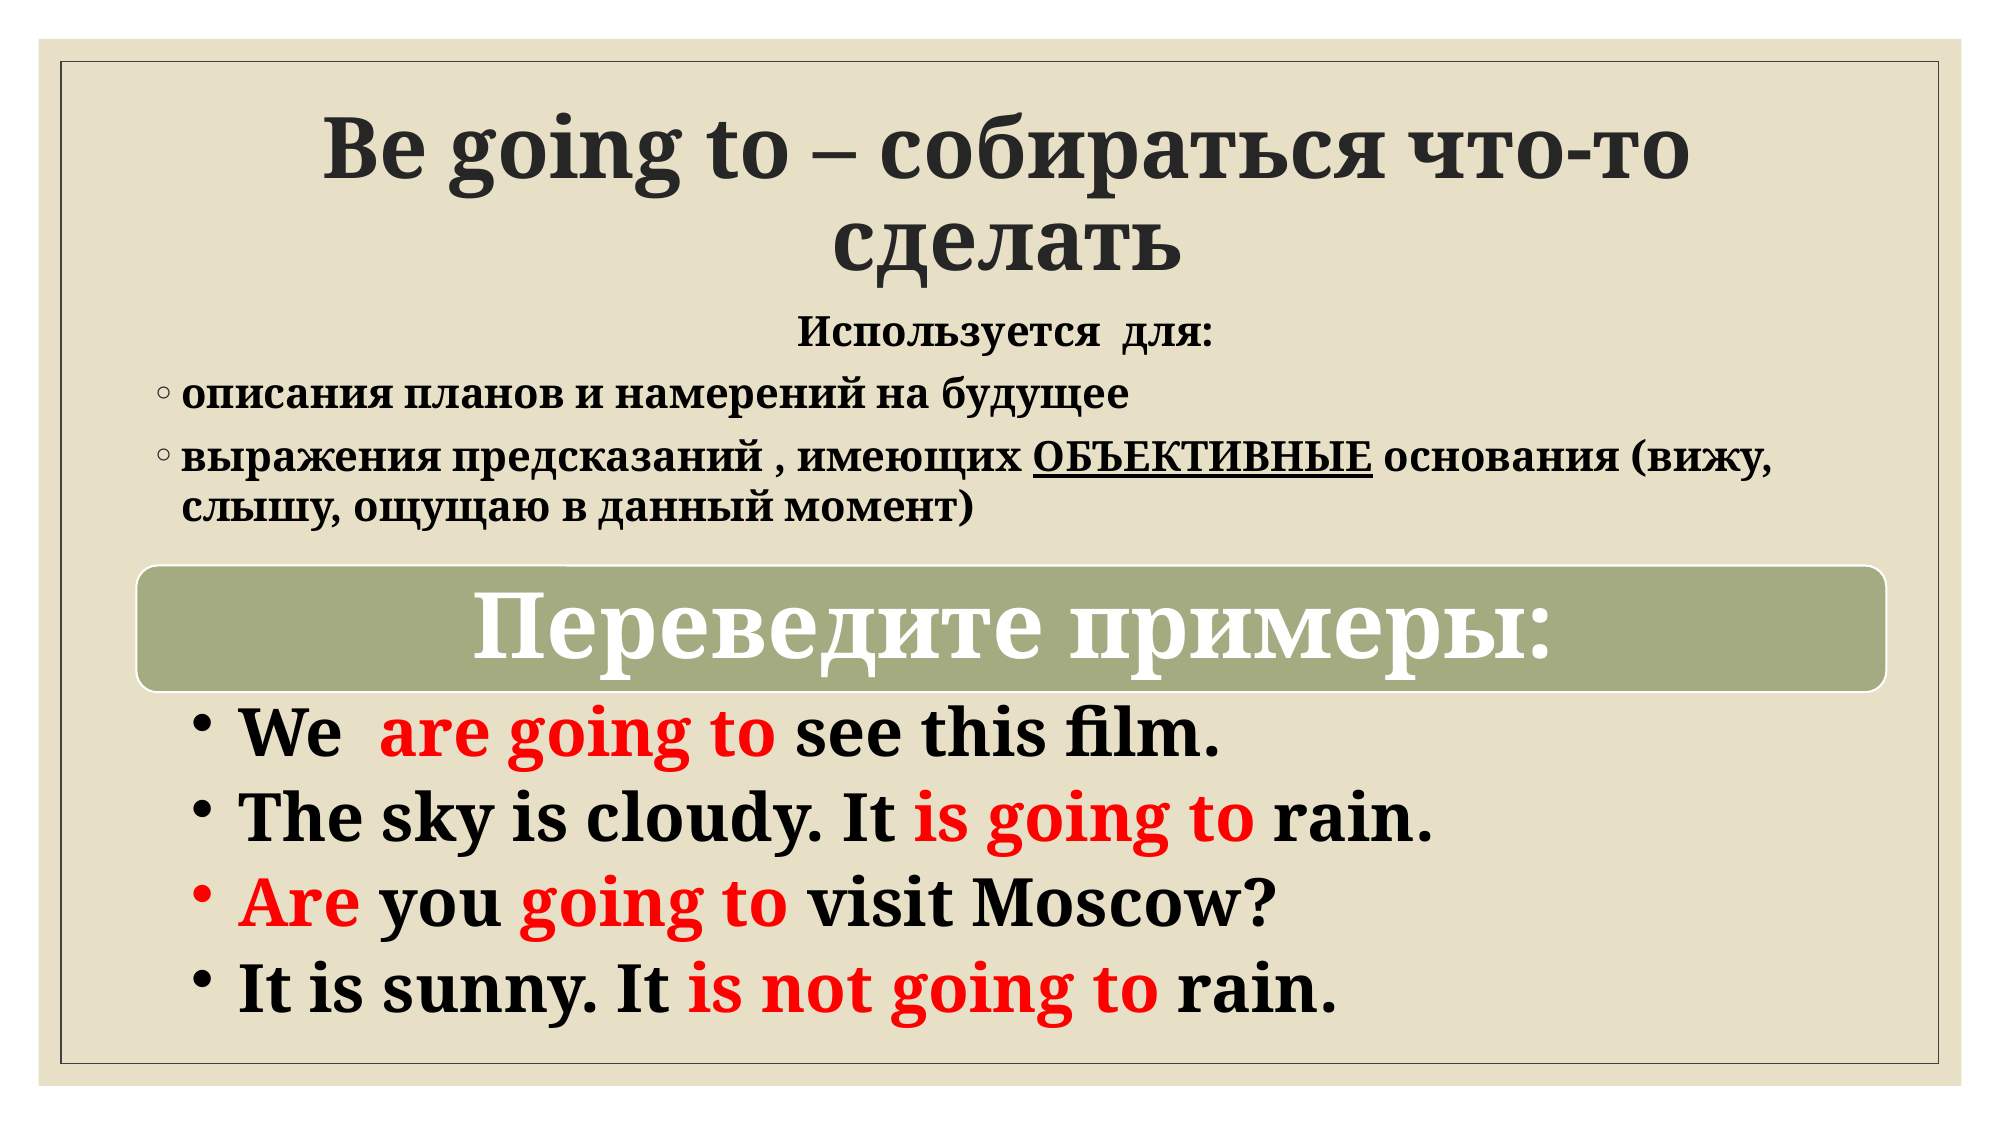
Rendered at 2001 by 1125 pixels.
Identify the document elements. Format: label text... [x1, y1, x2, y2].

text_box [136, 562, 1887, 1029]
title Be going to – собираться что-то сделать [189, 96, 1826, 296]
list Используется для: описания планов и намерений на будущее выражения предсказаний , имеющих ОБЪЕКТИВНЫЕ основания (вижу, слышу, ощущаю в данный момент) [136, 296, 1887, 557]
